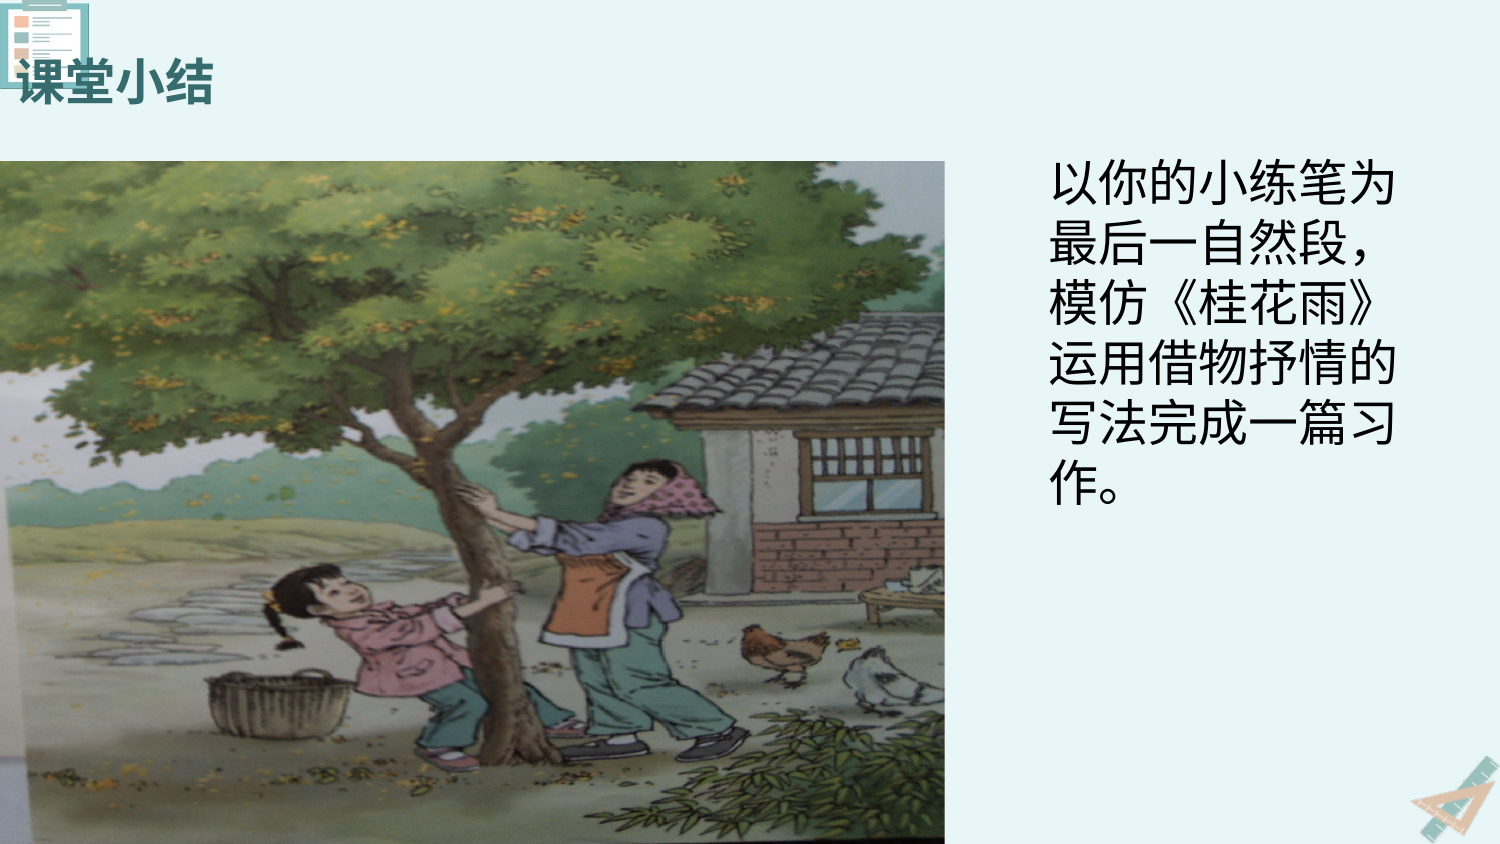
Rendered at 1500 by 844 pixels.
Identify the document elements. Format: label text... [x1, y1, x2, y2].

picture [1411, 755, 1500, 844]
text_box 以你的小练笔为最后一自然段，模仿《桂花雨》运用借物抒情的写法完成一篇习作。 [1033, 144, 1436, 520]
picture [0, 161, 945, 844]
text_box 课堂小结 [0, 43, 231, 119]
picture [0, 0, 89, 89]
